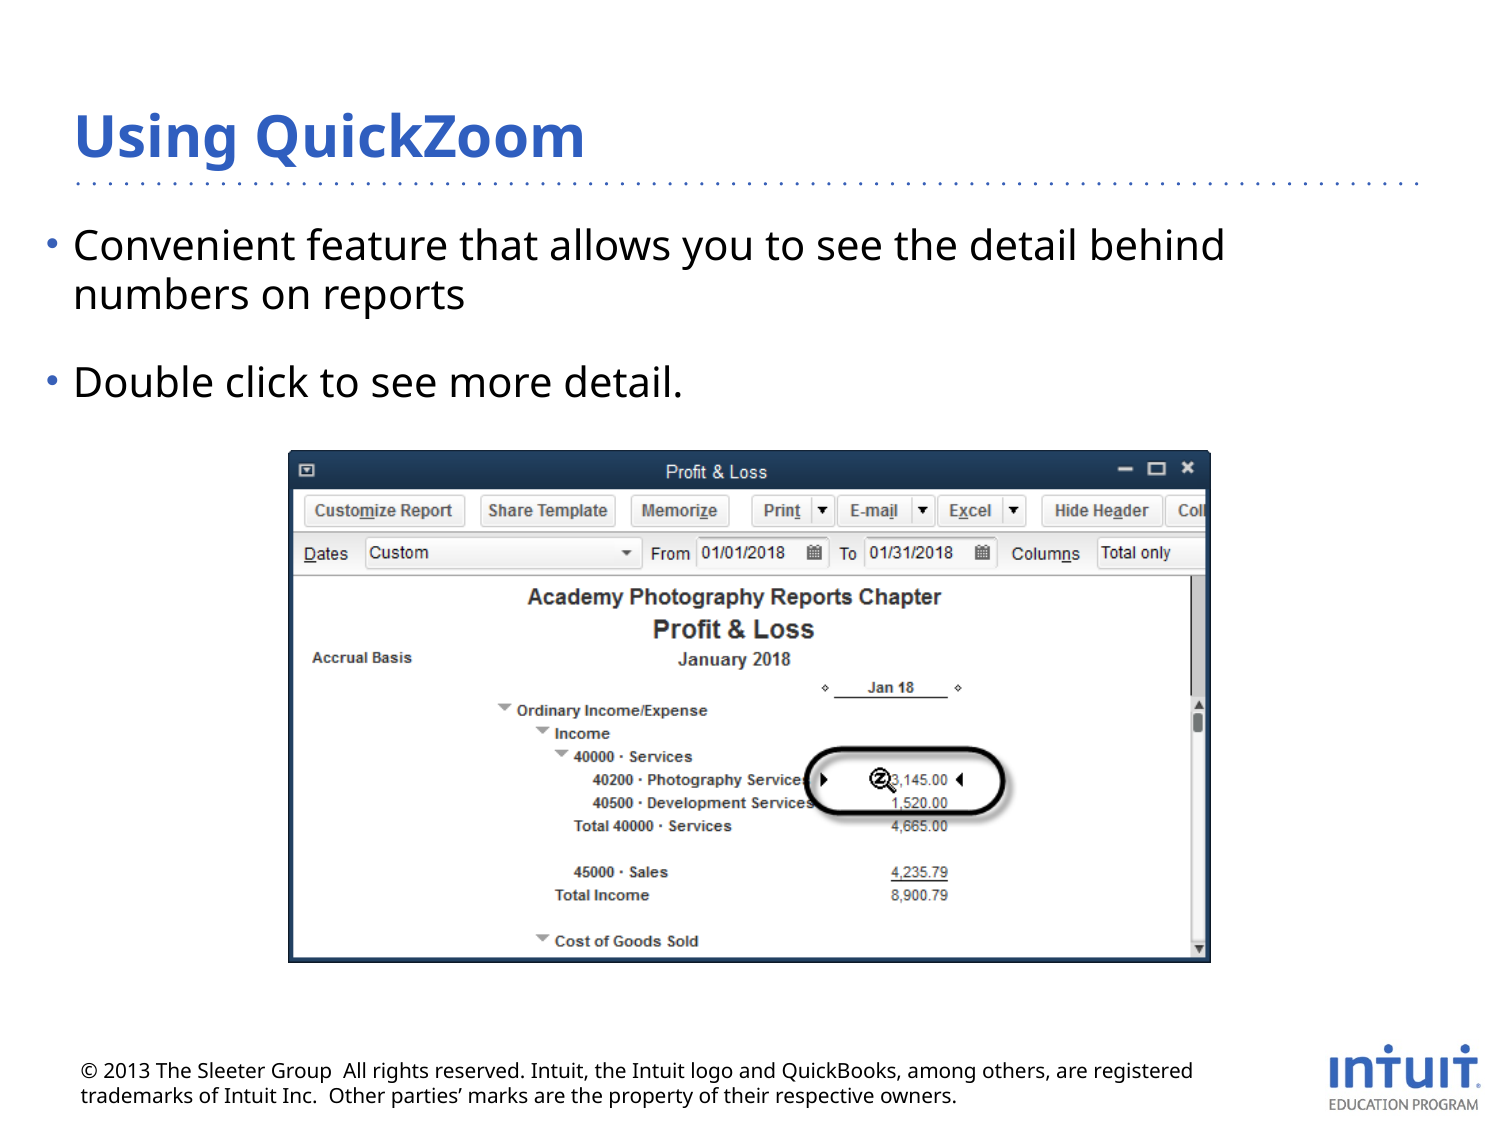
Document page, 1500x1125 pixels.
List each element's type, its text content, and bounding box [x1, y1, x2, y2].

picture [1325, 1039, 1485, 1116]
title Using QuickZoom [73, 62, 1424, 169]
list Convenient feature that allows you to see the detail behind numbers on reports Double click to see more detail. [45, 210, 1396, 463]
picture [288, 450, 1212, 963]
